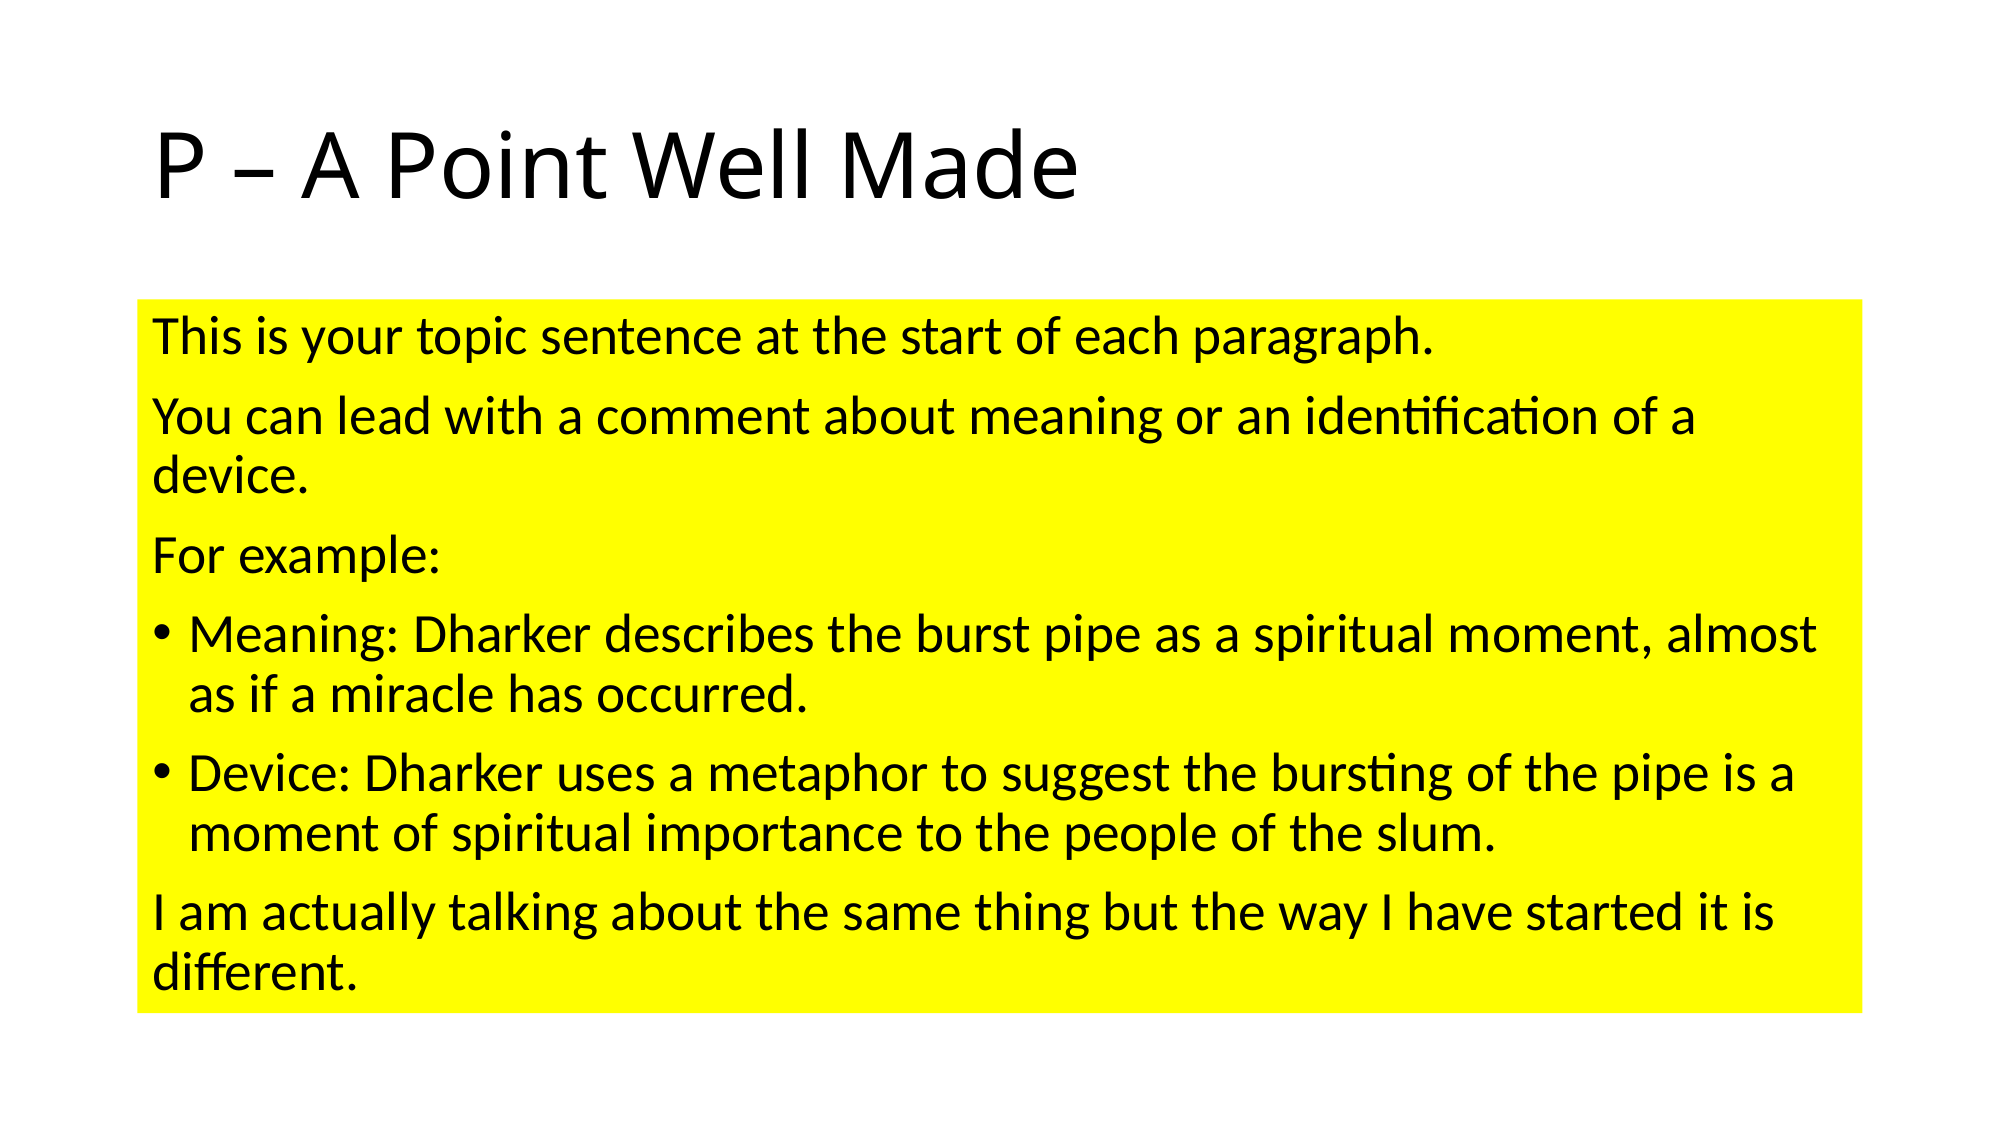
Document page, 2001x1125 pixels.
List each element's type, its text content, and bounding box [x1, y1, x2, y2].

list This is your topic sentence at the start of each paragraph. You can lead with a comment about meaning or an identification of a device. For example: Meaning: Dharker describes the burst pipe as a spiritual moment, almost as if a miracle has occurred. Device: Dharker uses a metaphor to suggest the bursting of the pipe is a moment of spiritual importance to the people of the slum. I am actually talking about the same thing but the way I have started it is different. [137, 299, 1863, 1014]
title P – A Point Well Made [137, 59, 1863, 278]
